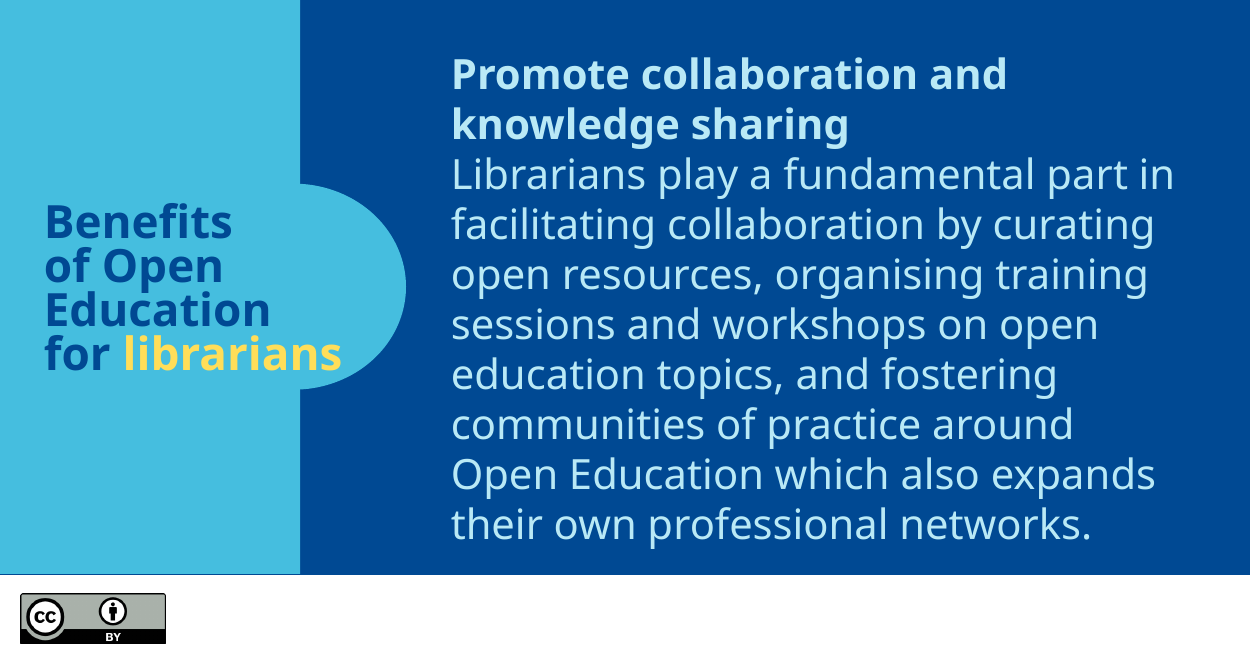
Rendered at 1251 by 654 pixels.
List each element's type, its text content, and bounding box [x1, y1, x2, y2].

text_box [0, 582, 1250, 654]
text_box [373, 213, 407, 360]
text_box [0, 0, 301, 574]
text_box [252, 183, 336, 191]
picture [20, 592, 166, 645]
text_box Benefits of Open Education for librarians [31, 191, 373, 392]
text_box Promote collaboration and knowledge sharing Librarians play a fundamental part in facilitating collaboration by curating open resources, organising training sessions and workshops on open education topics, and fostering communities of practice around Open Education which also expands their own professional networks. [438, 35, 1201, 560]
